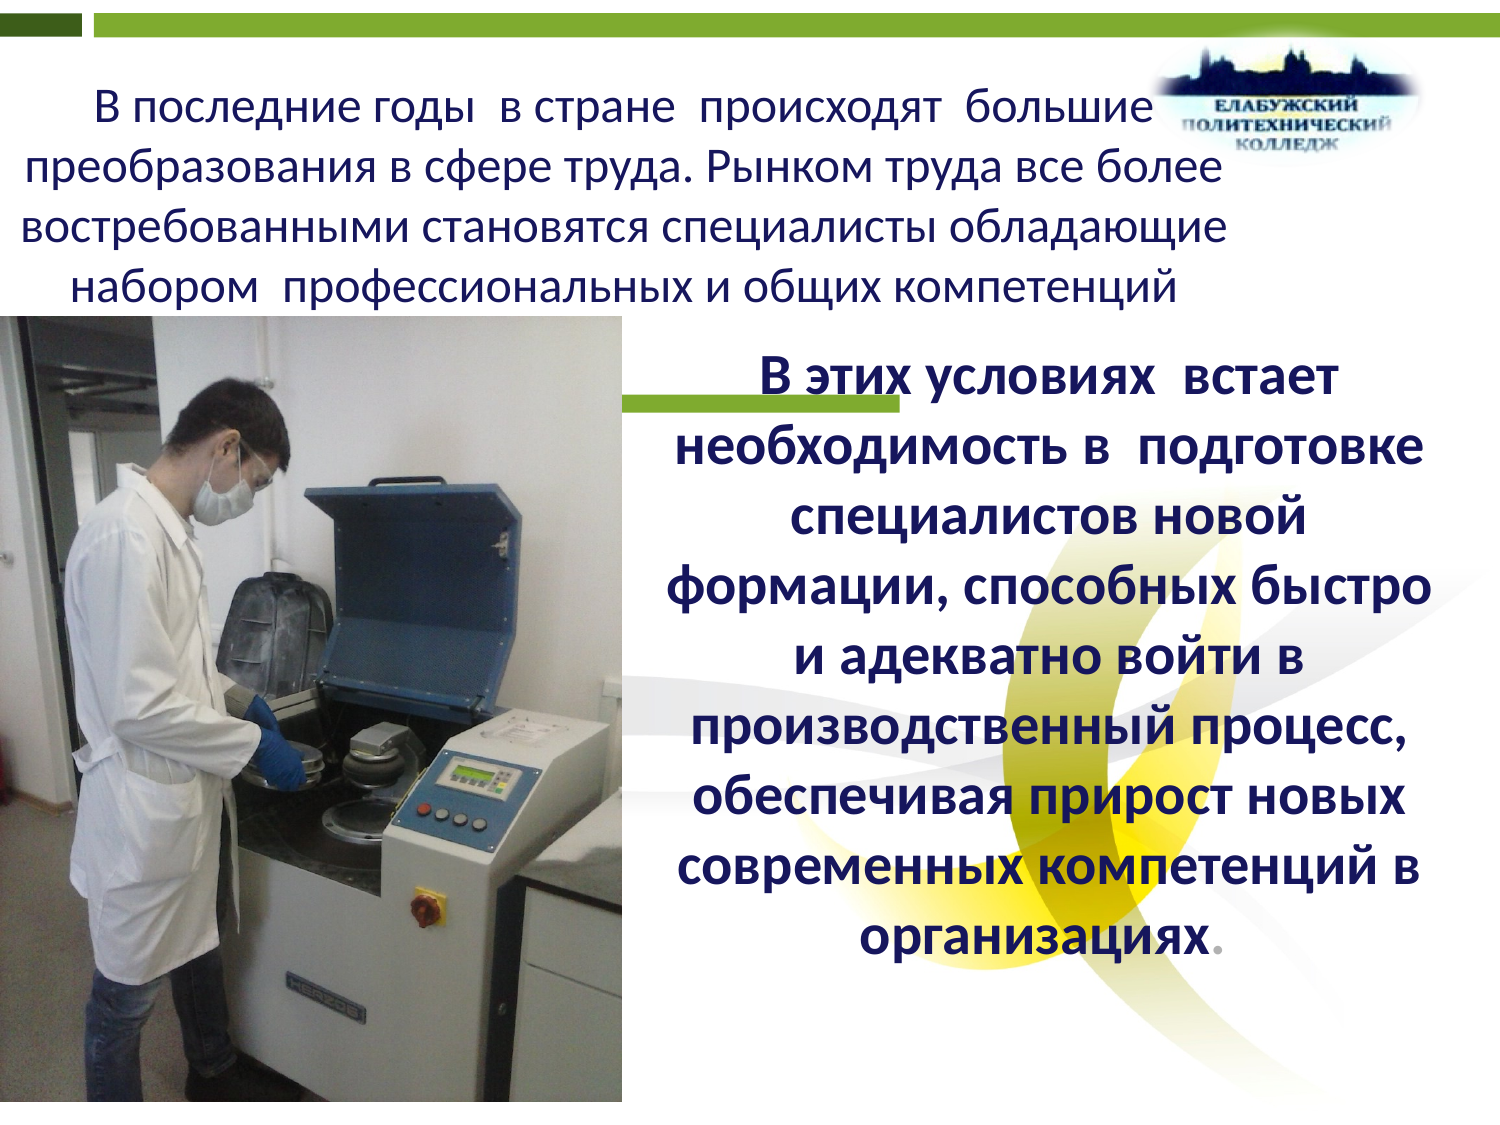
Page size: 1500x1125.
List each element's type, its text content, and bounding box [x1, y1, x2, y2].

text_box В последние годы в стране происходят большие преобразования в сфере труда. Рынком труда все более востребованными становятся специалисты обладающие набором профессиональных и общих компетенций [0, 65, 1313, 321]
text_box В этих условиях встает необходимость в подготовке специалистов новой формации, способных быстро и адекватно войти в производственный процесс, обеспечивая прирост новых современных компетенций в организациях. [630, 328, 1469, 974]
picture [0, 316, 1500, 1125]
picture [1127, 6, 1445, 182]
